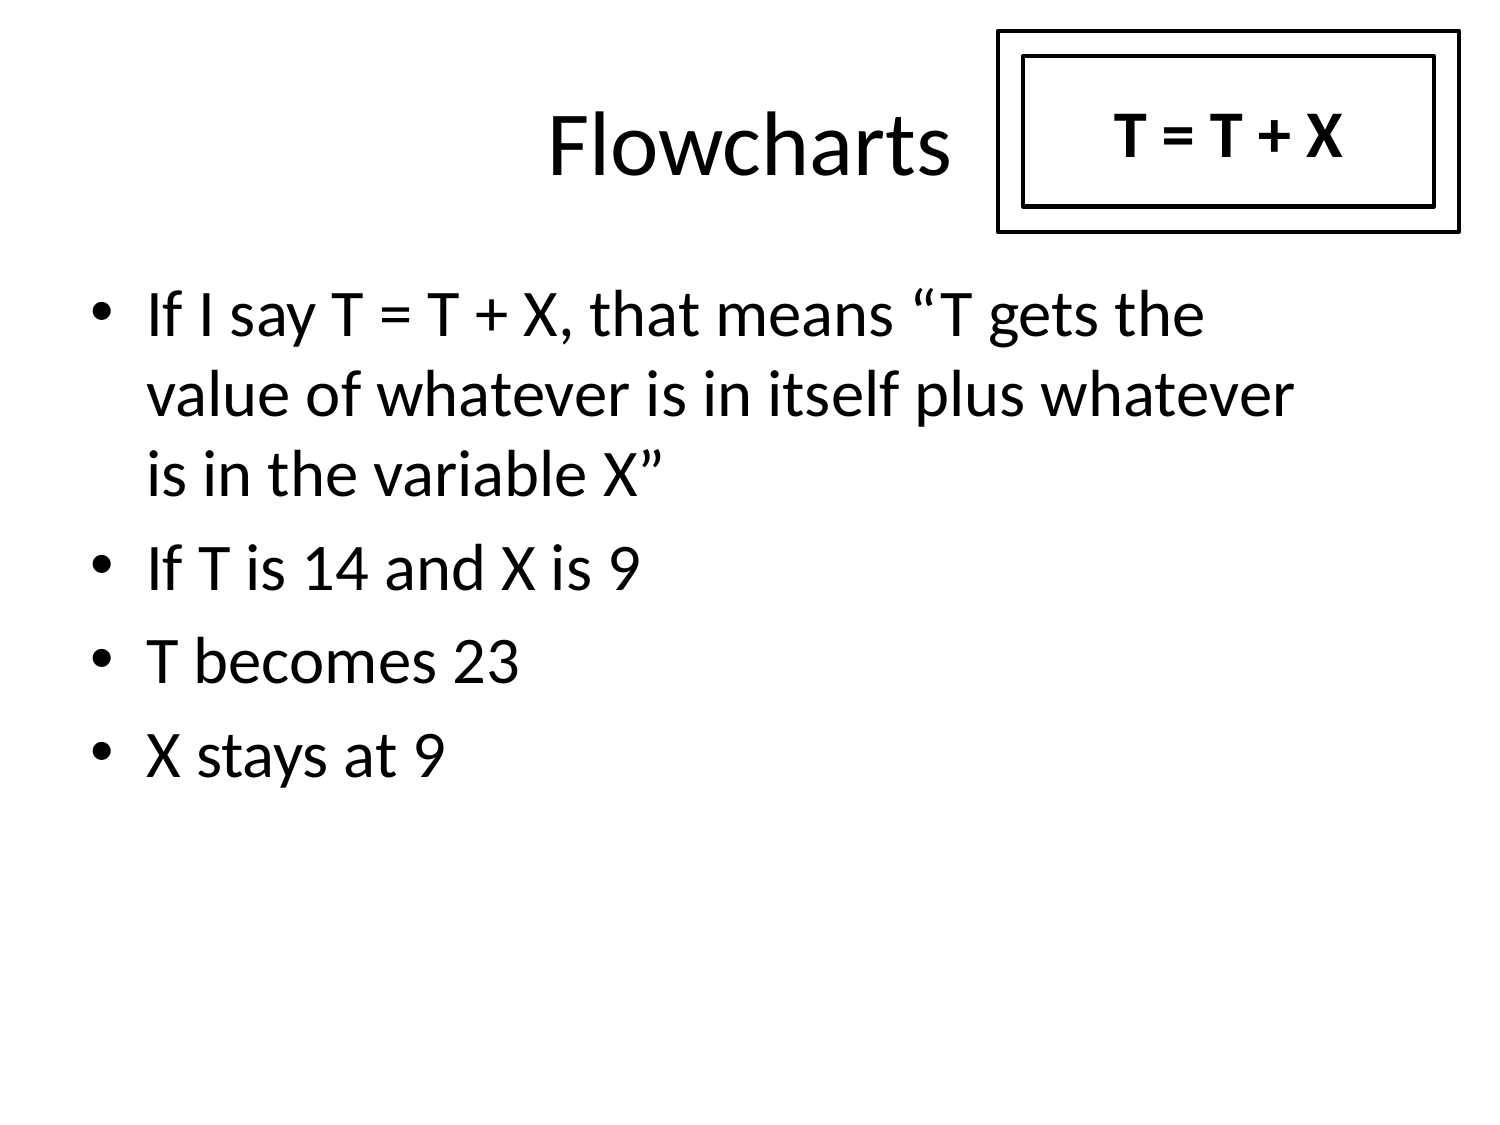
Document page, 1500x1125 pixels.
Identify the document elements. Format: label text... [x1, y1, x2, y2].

title Flowcharts [1025, 58, 1425, 204]
title Flowcharts [75, 45, 996, 233]
list If I say T = T + X, that means “T gets the value of whatever is in itself plus whatever is in the variable X” If T is 14 and X is 9 T becomes 23 X stays at 9 [75, 262, 1317, 1005]
text_box T = T + X [996, 29, 1461, 234]
